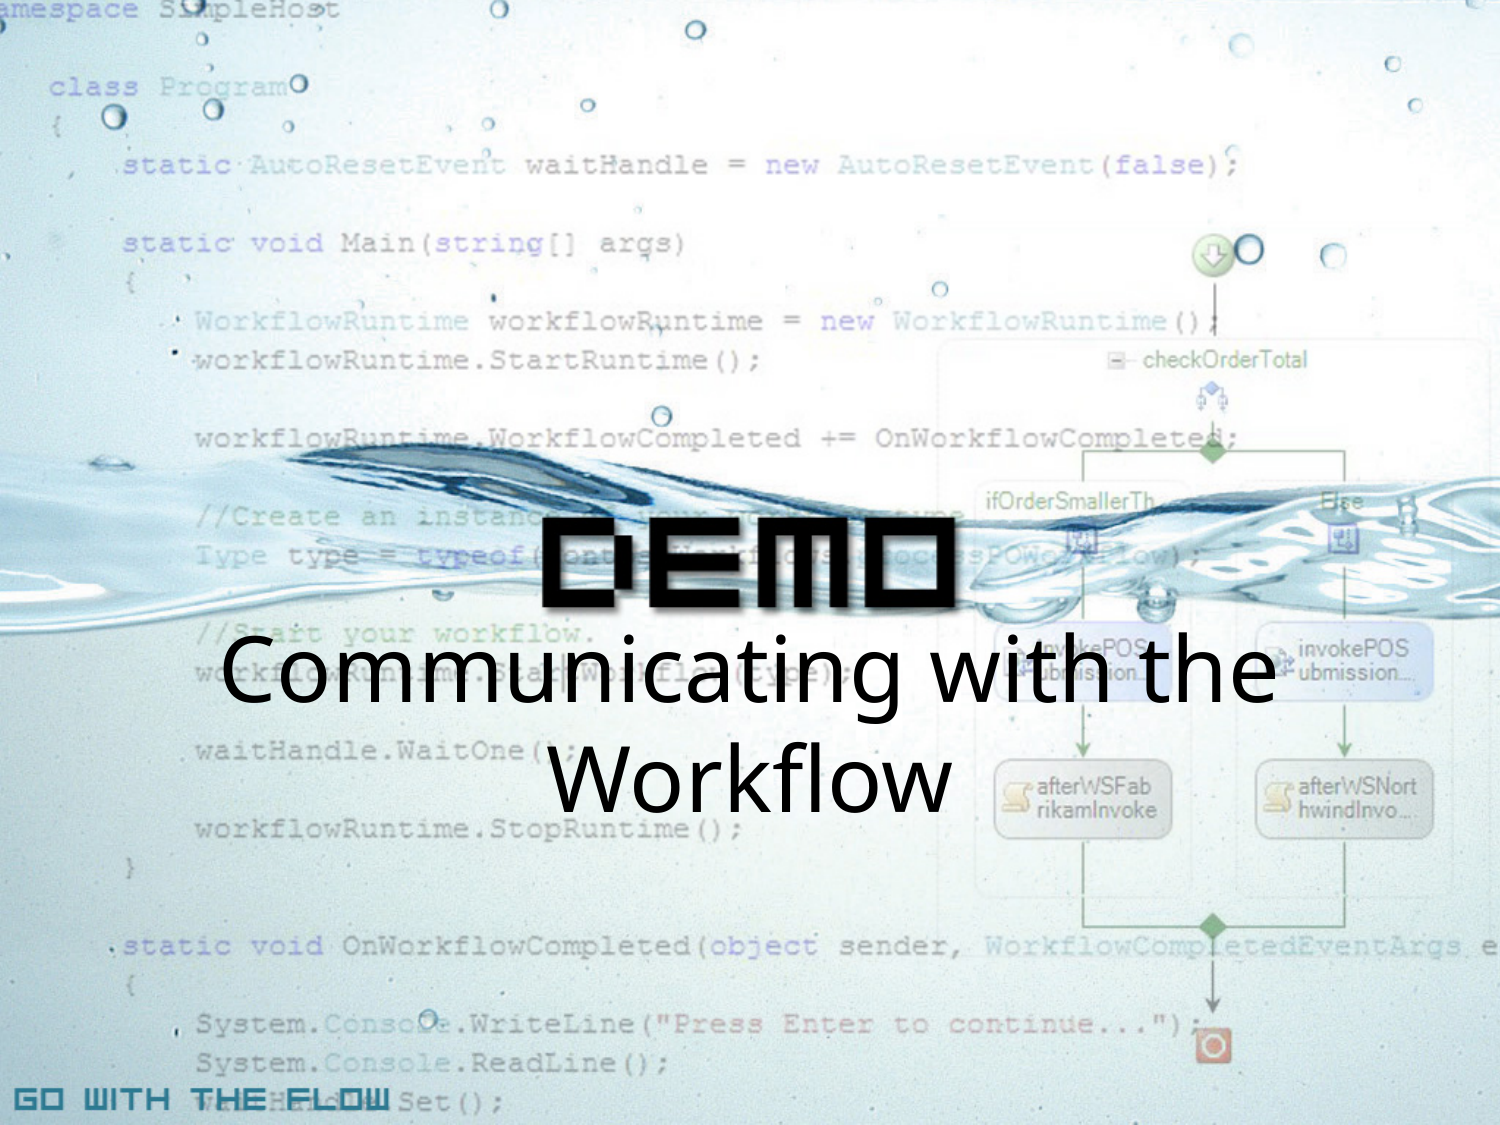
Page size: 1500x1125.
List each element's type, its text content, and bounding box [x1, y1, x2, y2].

title Communicating with the Workflow [112, 599, 1388, 842]
picture [0, 0, 1500, 1125]
